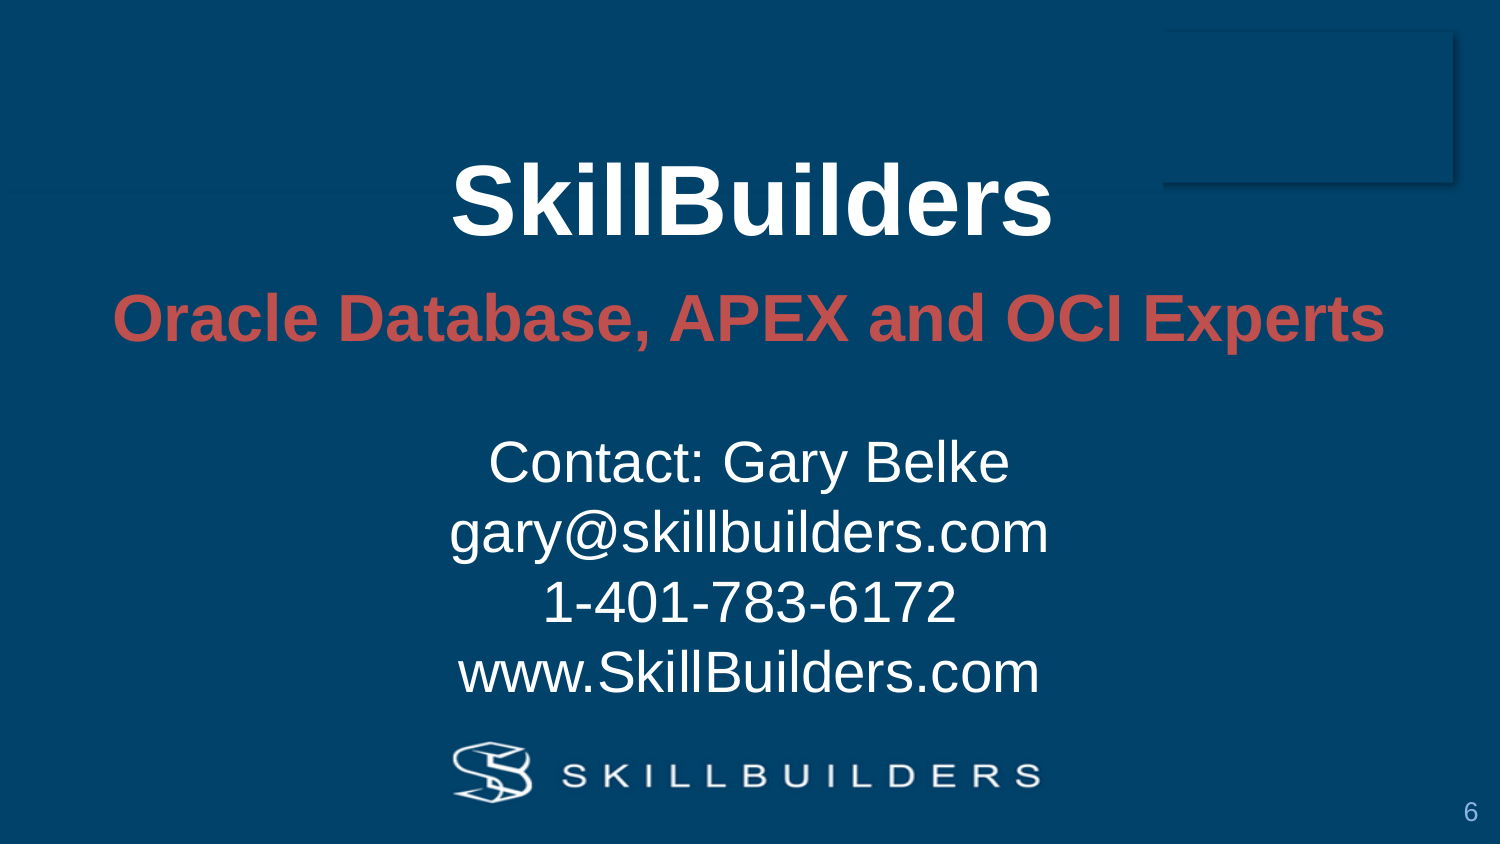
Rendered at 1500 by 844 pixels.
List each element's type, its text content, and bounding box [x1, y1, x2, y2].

slide_number 6 [1403, 779, 1494, 844]
picture [446, 734, 1054, 810]
title SkillBuilders [40, 105, 1466, 287]
list Oracle Database, APEX and OCI Experts Contact: Gary Belke gary@skillbuilders.com 1-401-783-6172 www.SkillBuilders.com [48, 267, 1451, 640]
